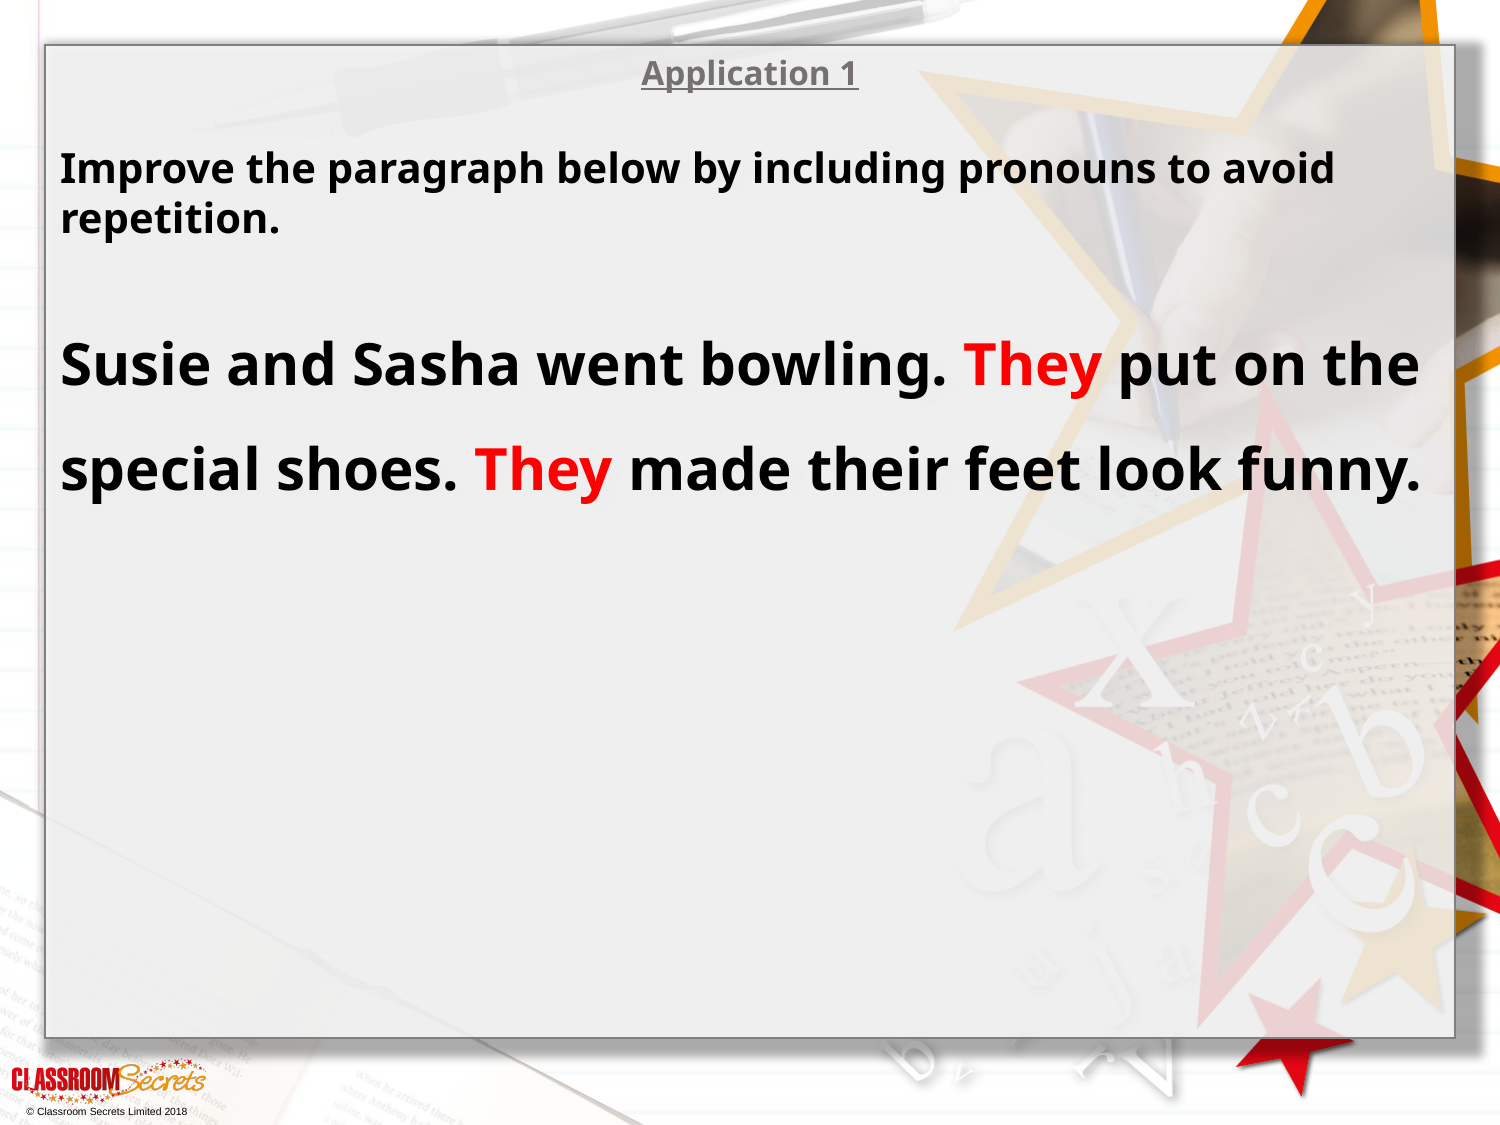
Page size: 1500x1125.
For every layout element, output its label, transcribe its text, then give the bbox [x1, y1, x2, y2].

picture [0, 0, 1500, 1125]
text_box Application 1 Improve the paragraph below by including pronouns to avoid repetition. Susie and Sasha went bowling. They put on the special shoes. They made their feet look funny. [44, 44, 1456, 1039]
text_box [11, 1058, 207, 1125]
